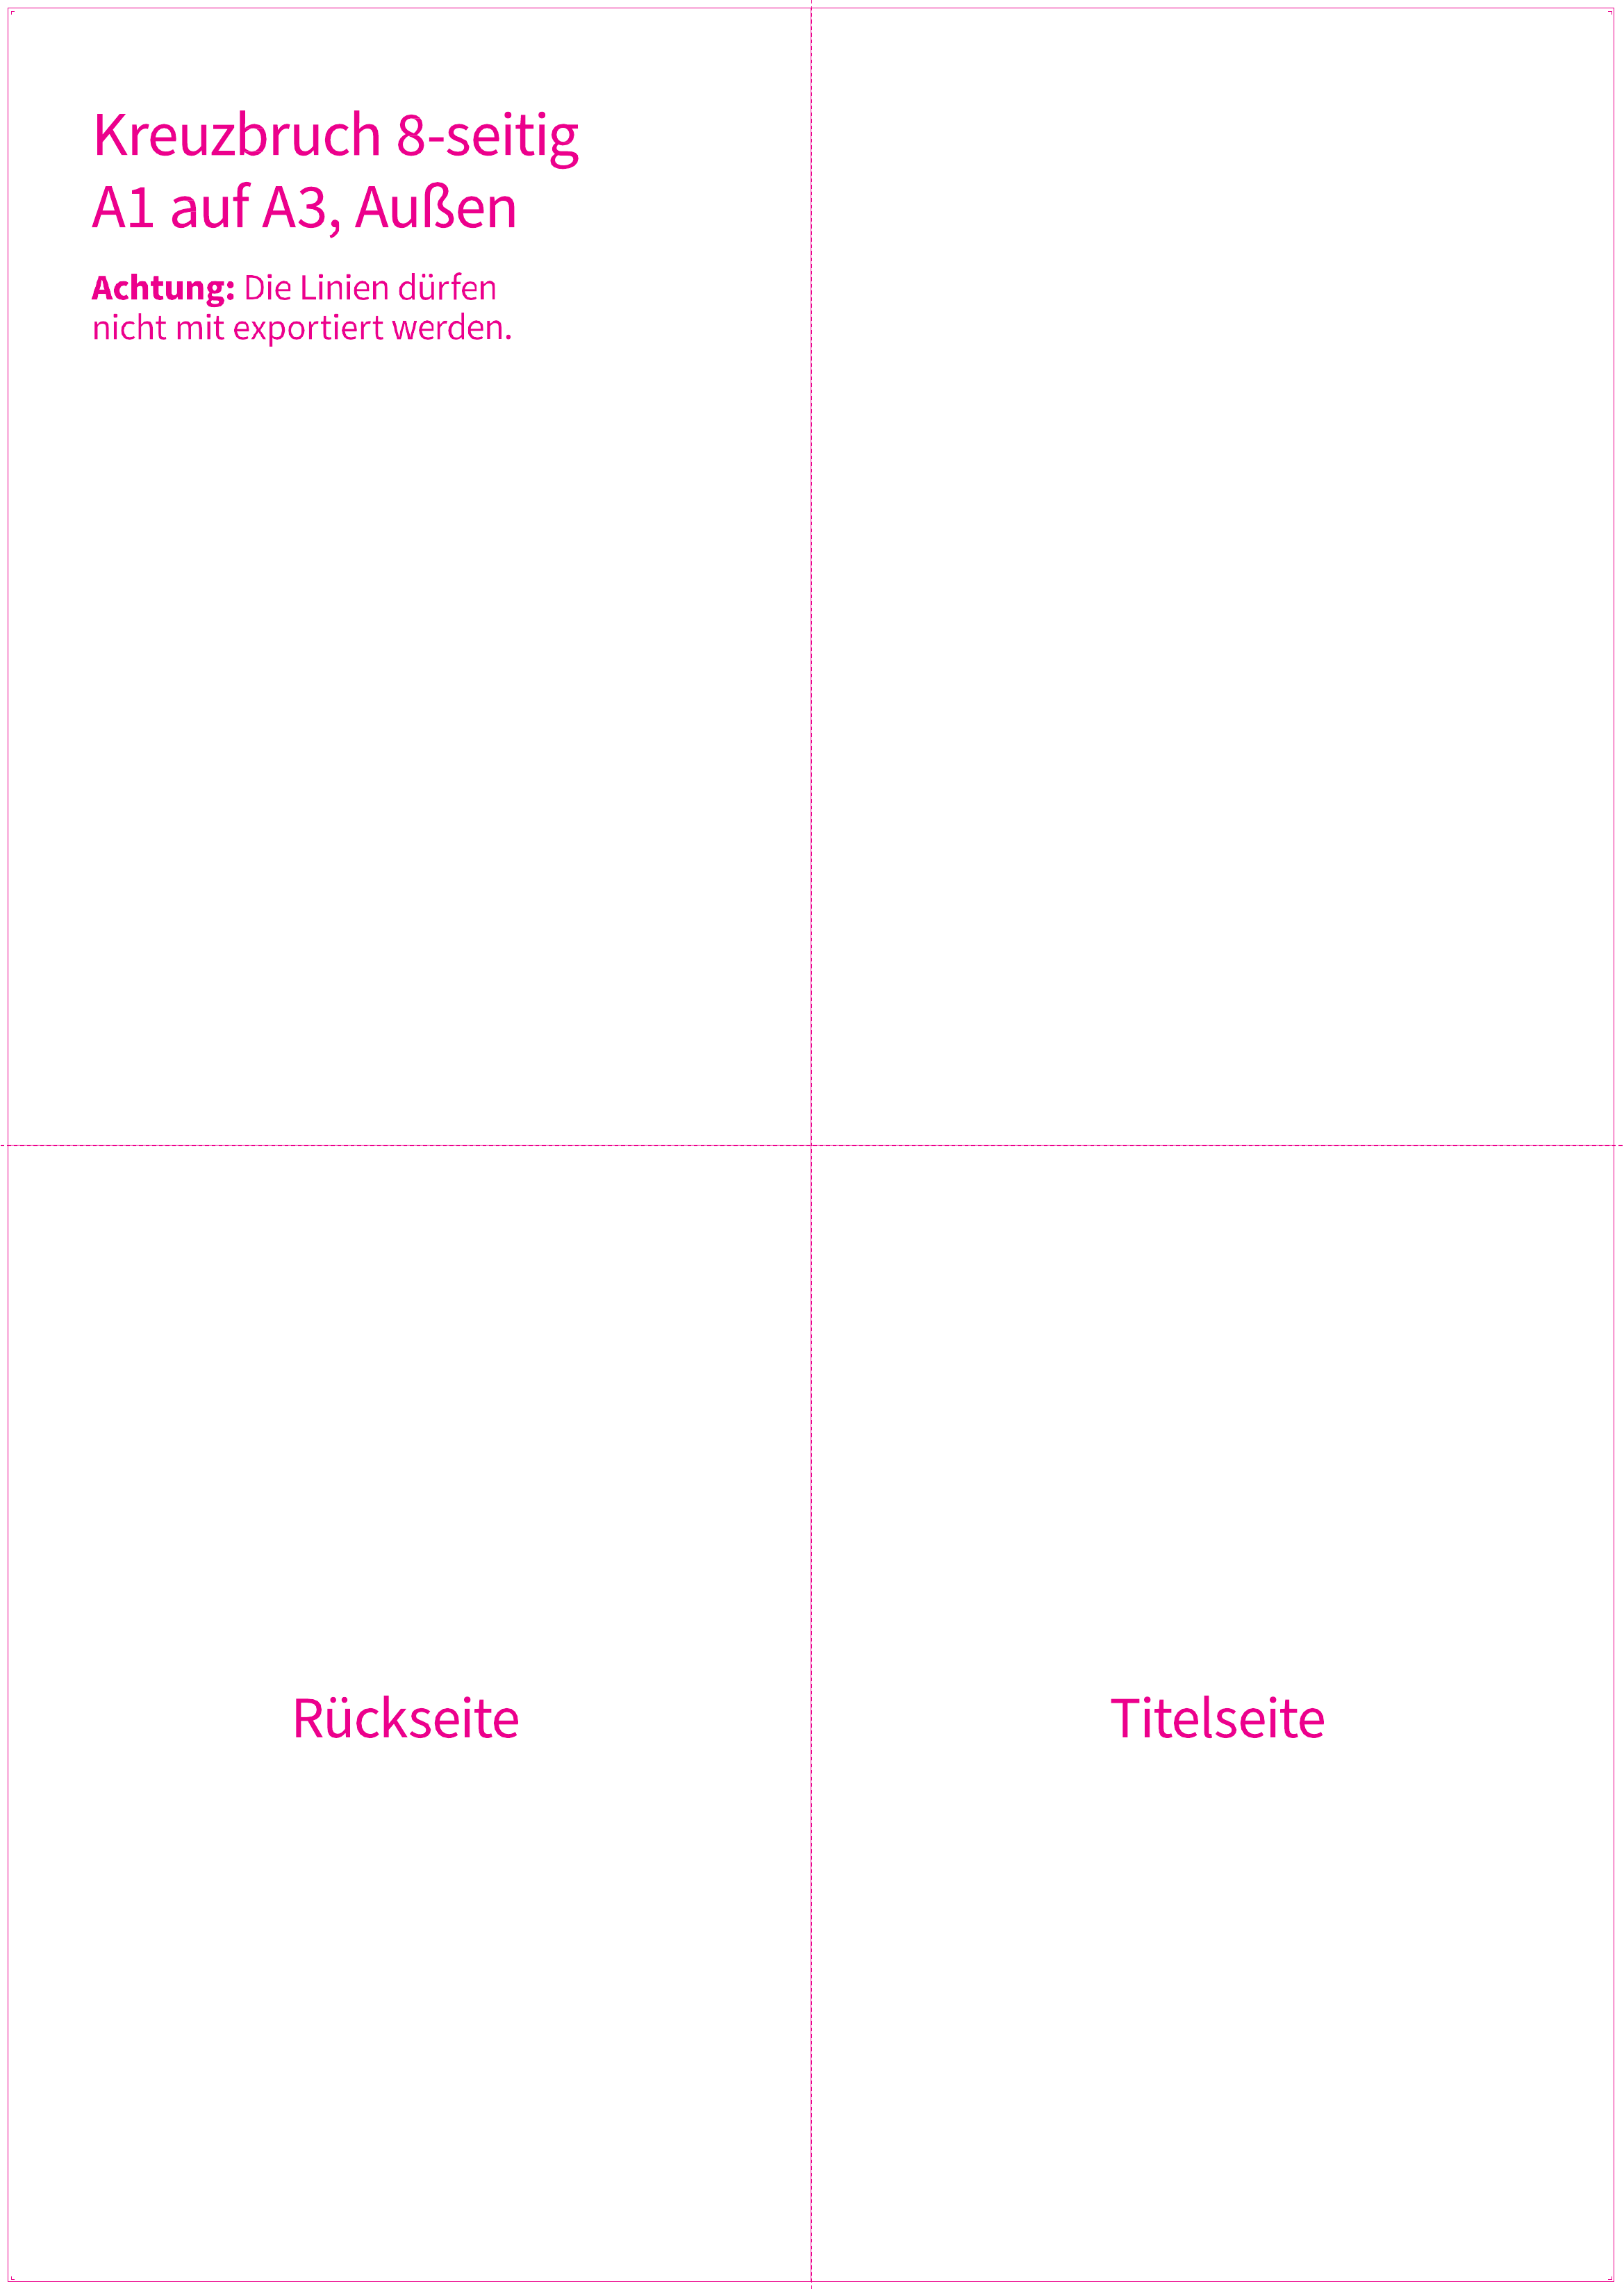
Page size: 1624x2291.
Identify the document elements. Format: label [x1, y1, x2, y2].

text_box [262, 185, 340, 238]
text_box [267, 274, 291, 301]
text_box [0, 0, 1623, 2291]
text_box [392, 313, 502, 340]
text_box [302, 274, 388, 301]
